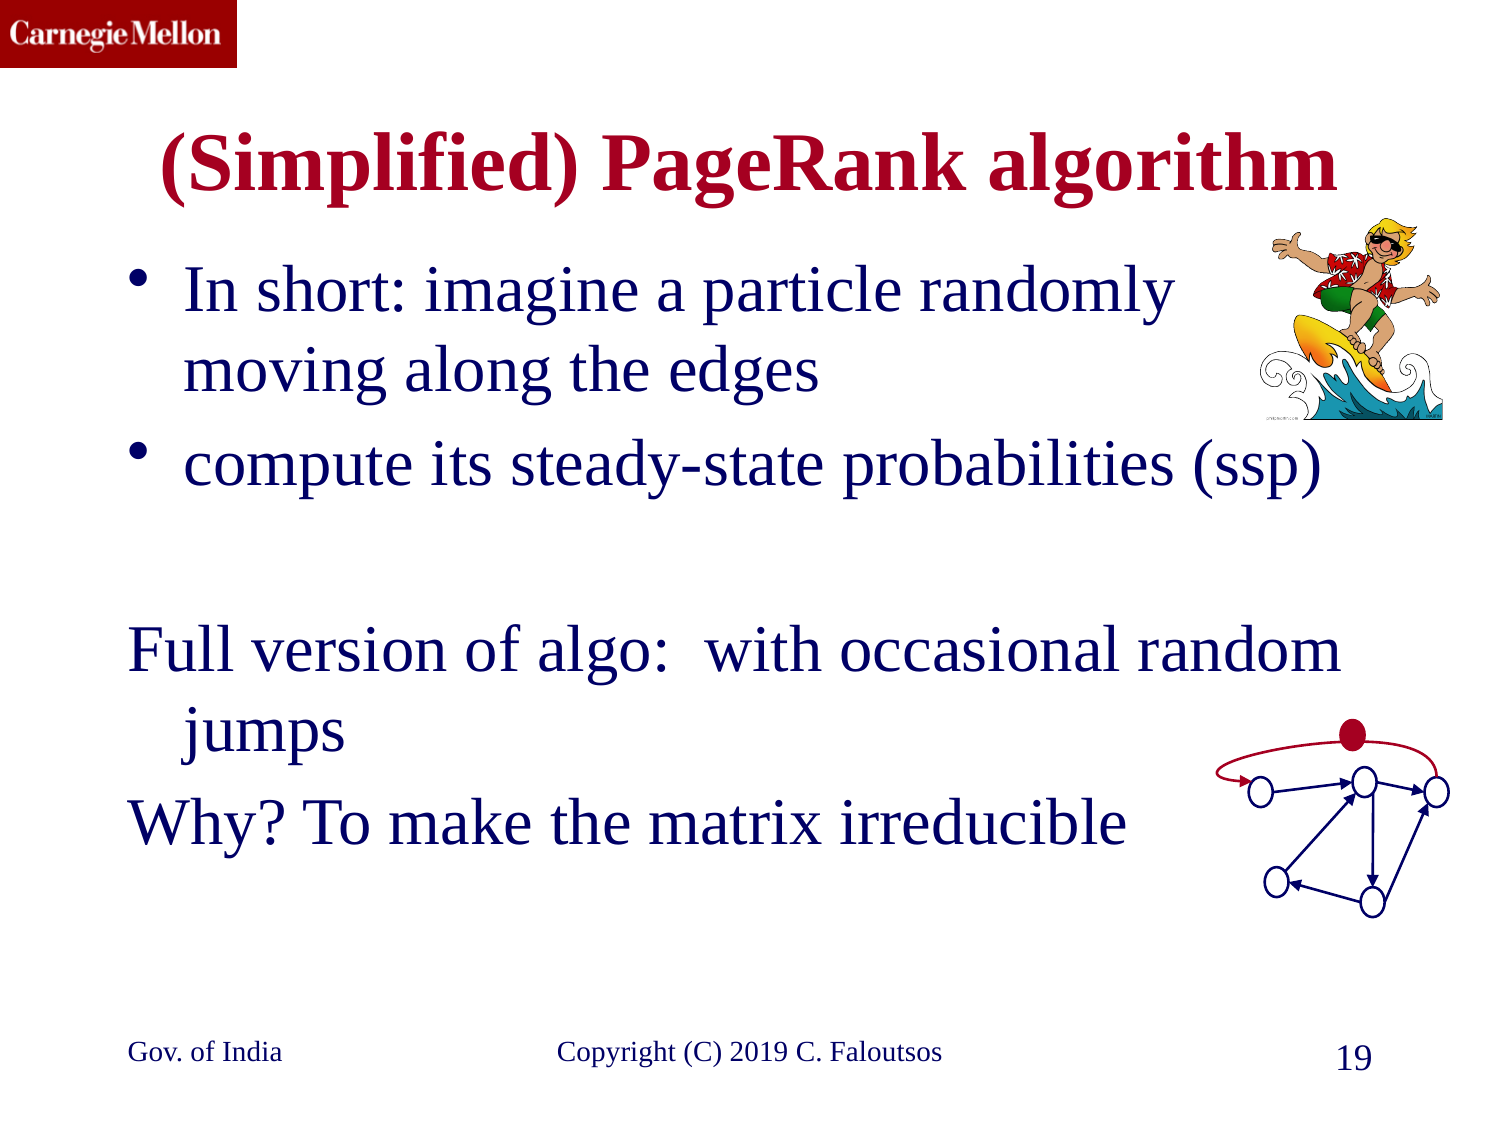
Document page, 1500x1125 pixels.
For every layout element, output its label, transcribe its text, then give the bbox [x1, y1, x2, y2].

slide_number Gov. of India [112, 1024, 426, 1101]
picture [1256, 212, 1449, 425]
text_box [1340, 720, 1365, 751]
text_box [1248, 766, 1449, 918]
slide_number 19 [1074, 1024, 1388, 1101]
title (Simplified) PageRank algorithm [112, 99, 1388, 213]
picture [0, 0, 237, 68]
list In short: imagine a particle randomly moving along the edges compute its steady-state probabilities (ssp) Full version of algo: with occasional random jumps Why? To make the matrix irreducible [112, 237, 1388, 1001]
footer Copyright (C) 2019 C. Faloutsos [512, 1024, 988, 1101]
